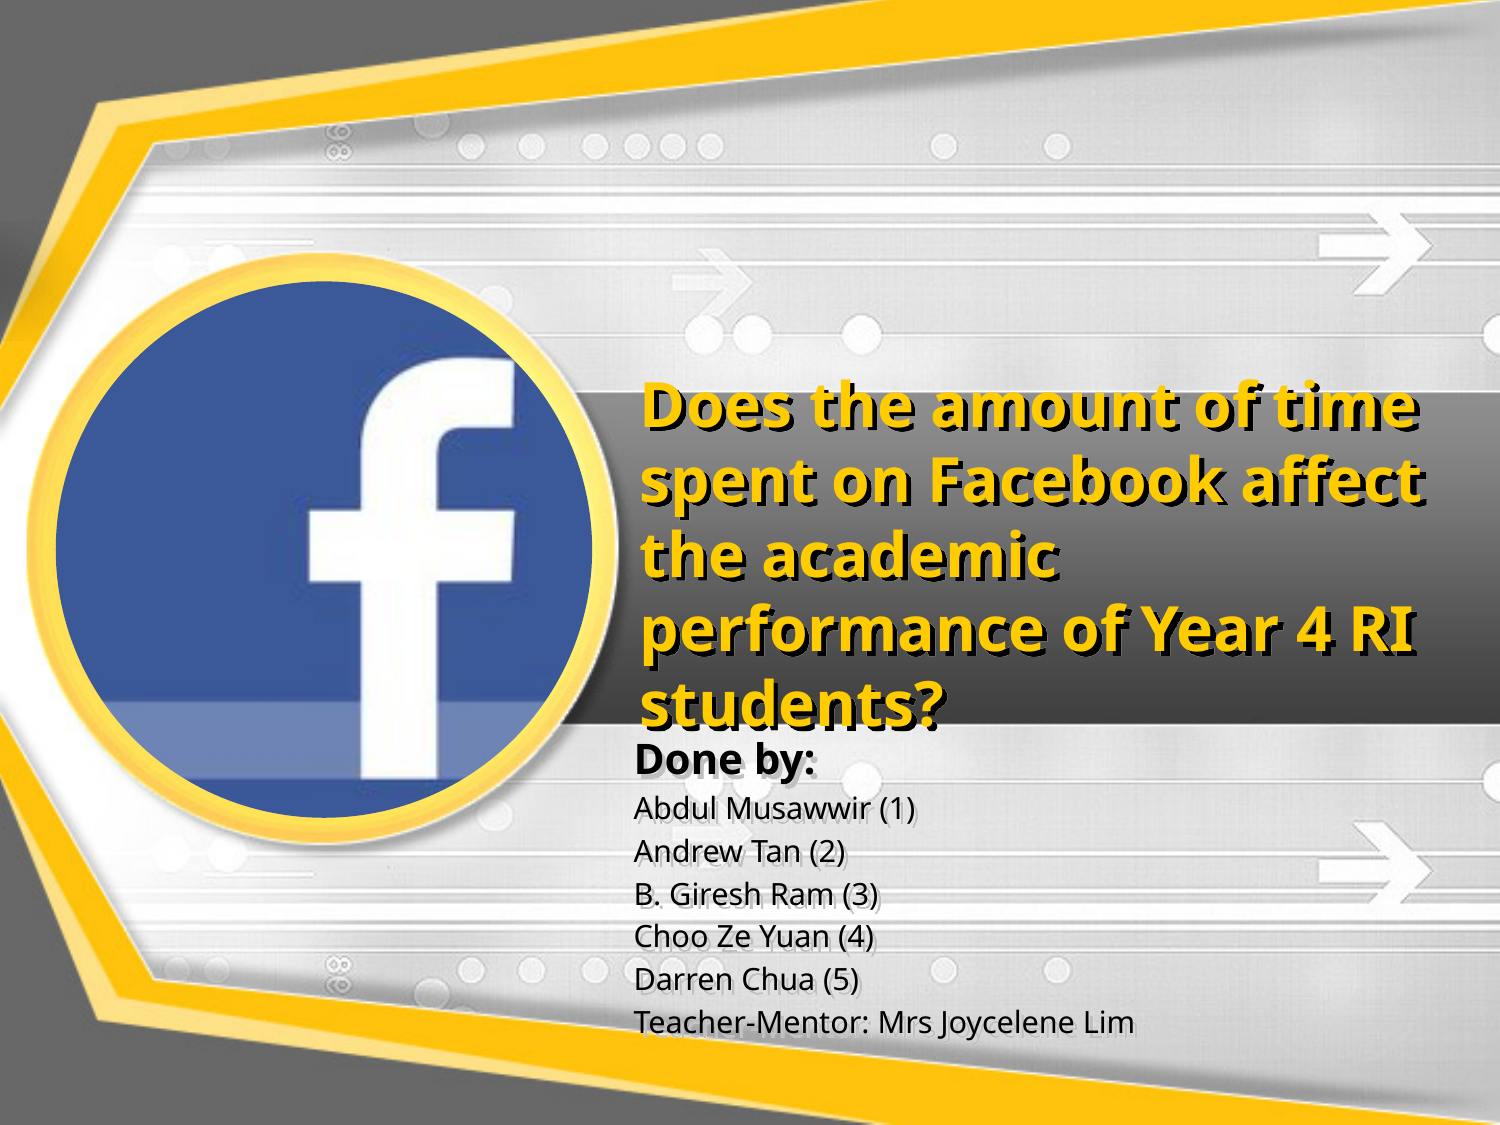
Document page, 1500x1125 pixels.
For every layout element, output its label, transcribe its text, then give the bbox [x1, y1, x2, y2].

title Does the amount of time spent on Facebook affect the academic performance of Year 4 RI students? [624, 420, 1476, 684]
list Done by: Abdul Musawwir (1) Andrew Tan (2) B. Giresh Ram (3) Choo Ze Yuan (4) Darren Chua (5) Teacher-Mentor: Mrs Joycelene Lim [618, 724, 1500, 1048]
picture [0, 0, 1500, 1125]
